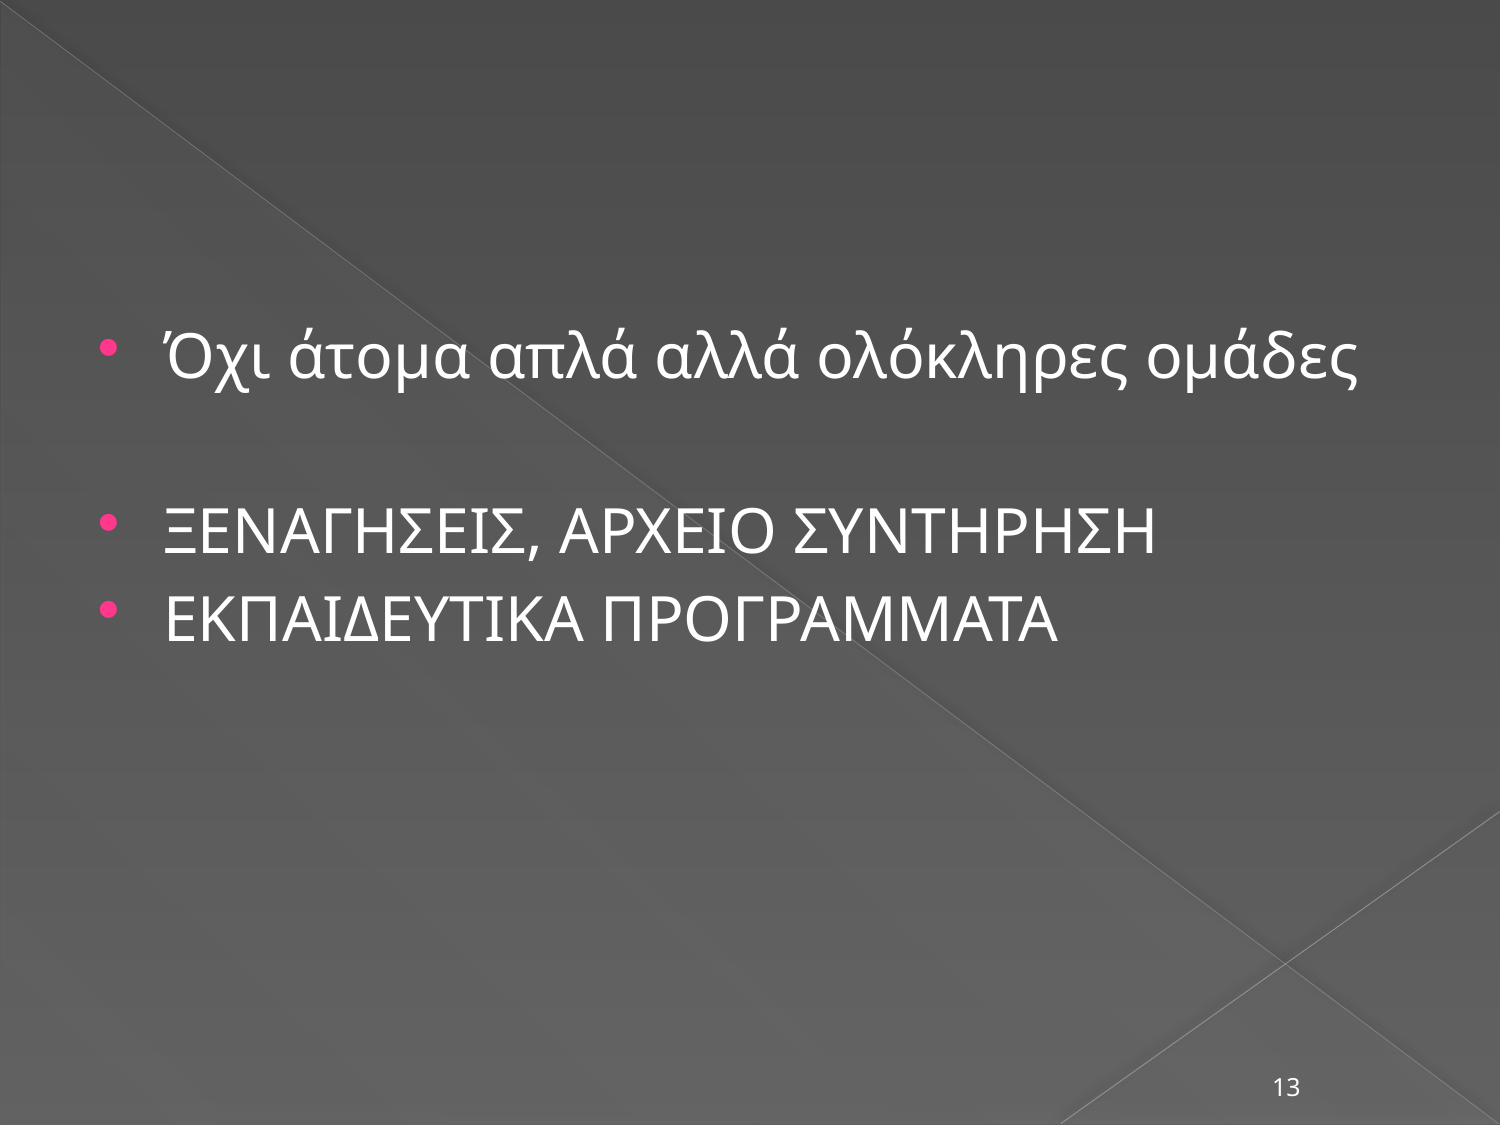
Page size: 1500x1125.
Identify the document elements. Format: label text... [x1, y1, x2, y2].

list Όχι άτομα απλά αλλά ολόκληρες ομάδες ΞΕΝΑΓΗΣΕΙΣ, ΑΡΧΕΙΟ ΣΥΝΤΗΡΗΣΗ ΕΚΠΑΙΔΕΥΤΙΚΑ ΠΡΟΓΡΑΜΜΑΤΑ [75, 308, 1425, 1059]
slide_number 13 [1245, 1063, 1328, 1113]
